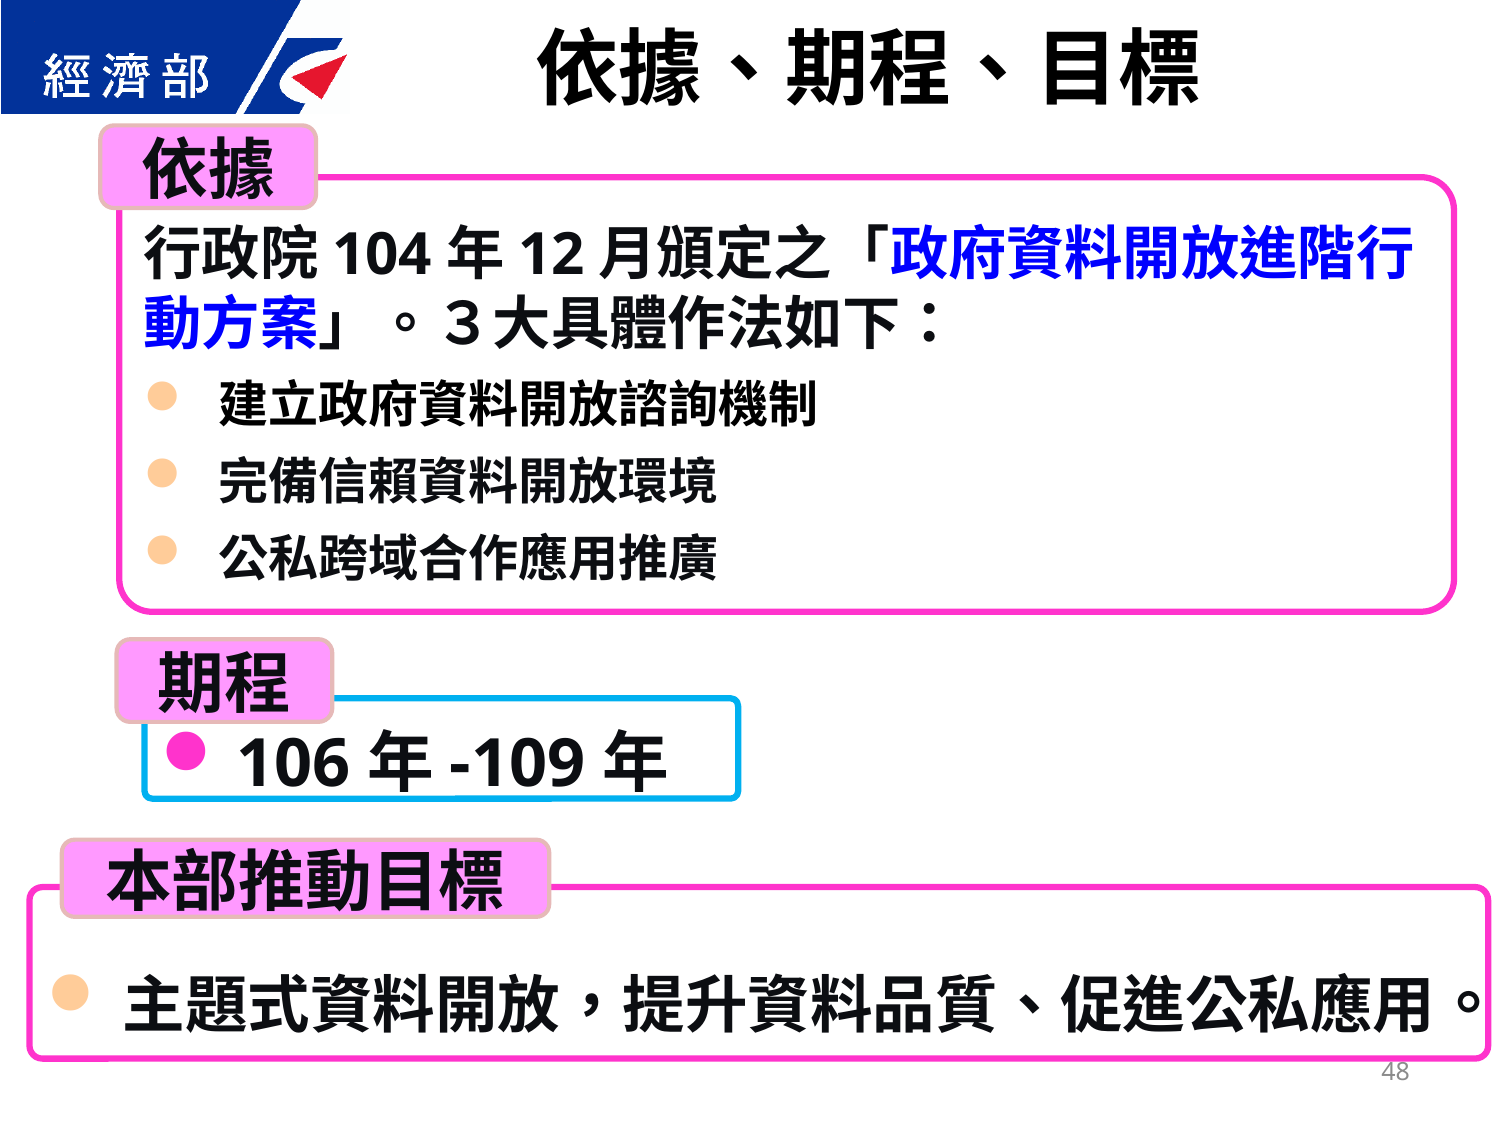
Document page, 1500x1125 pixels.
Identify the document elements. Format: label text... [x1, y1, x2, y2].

text_box 期程 [114, 637, 335, 724]
text_box 本部推動目標 [59, 837, 552, 919]
text_box 行政院104年12月頒定之「政府資料開放進階行動方案」。３大具體作法如下： 建立政府資料開放諮詢機制 完備信賴資料開放環境 公私跨域合作應用推廣 [119, 177, 1455, 612]
text_box 依據 [98, 123, 319, 211]
picture [0, 0, 350, 114]
text_box 依據、期程、目標 [501, 7, 1223, 123]
slide_number 48 [1074, 1042, 1425, 1103]
text_box 主題式資料開放，提升資料品質、促進公私應用。 [29, 887, 1489, 1059]
text_box 106年-109年 [144, 698, 739, 799]
